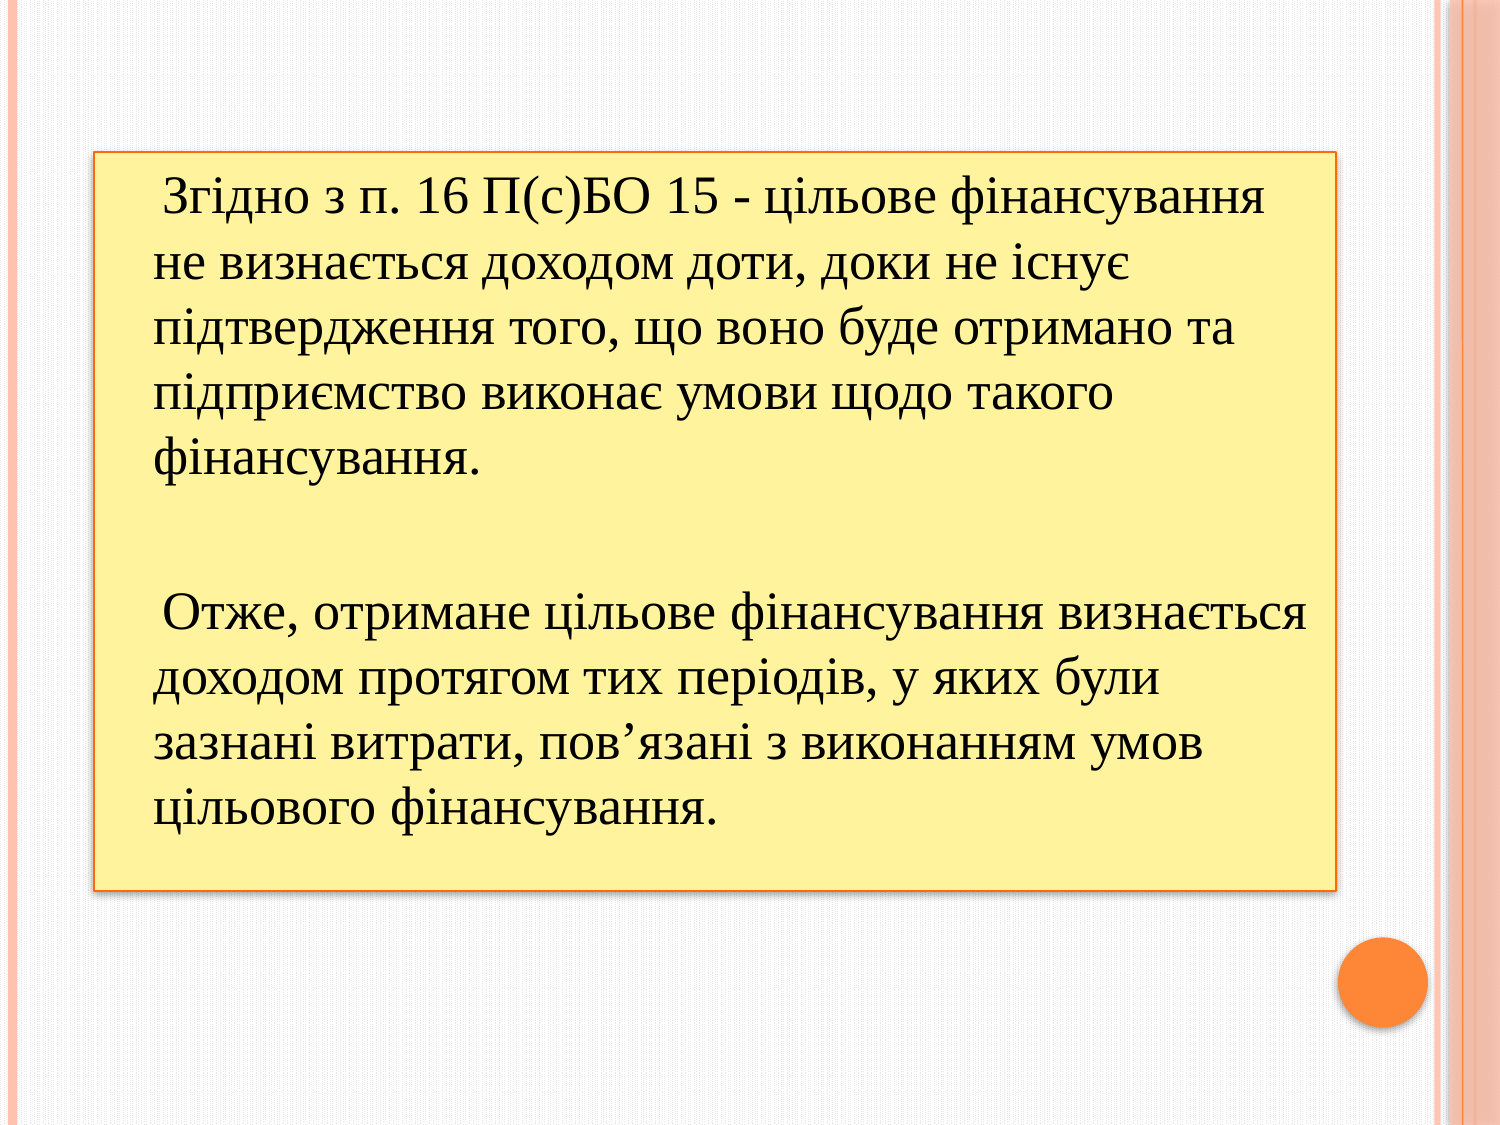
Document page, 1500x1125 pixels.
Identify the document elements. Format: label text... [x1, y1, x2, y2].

list Згідно з п. 16 П(с)БО 15 - цільове фінансування не визнається доходом доти, доки не існує підтвердження того, що воно буде отримано та підприємство виконає умови щодо такого фінансування. Отже, отримане цільове фінансування визнається доходом протягом тих періодів, у яких були зазнані витрати, пов’язані з виконанням умов цільового фінансування. [93, 151, 1337, 892]
